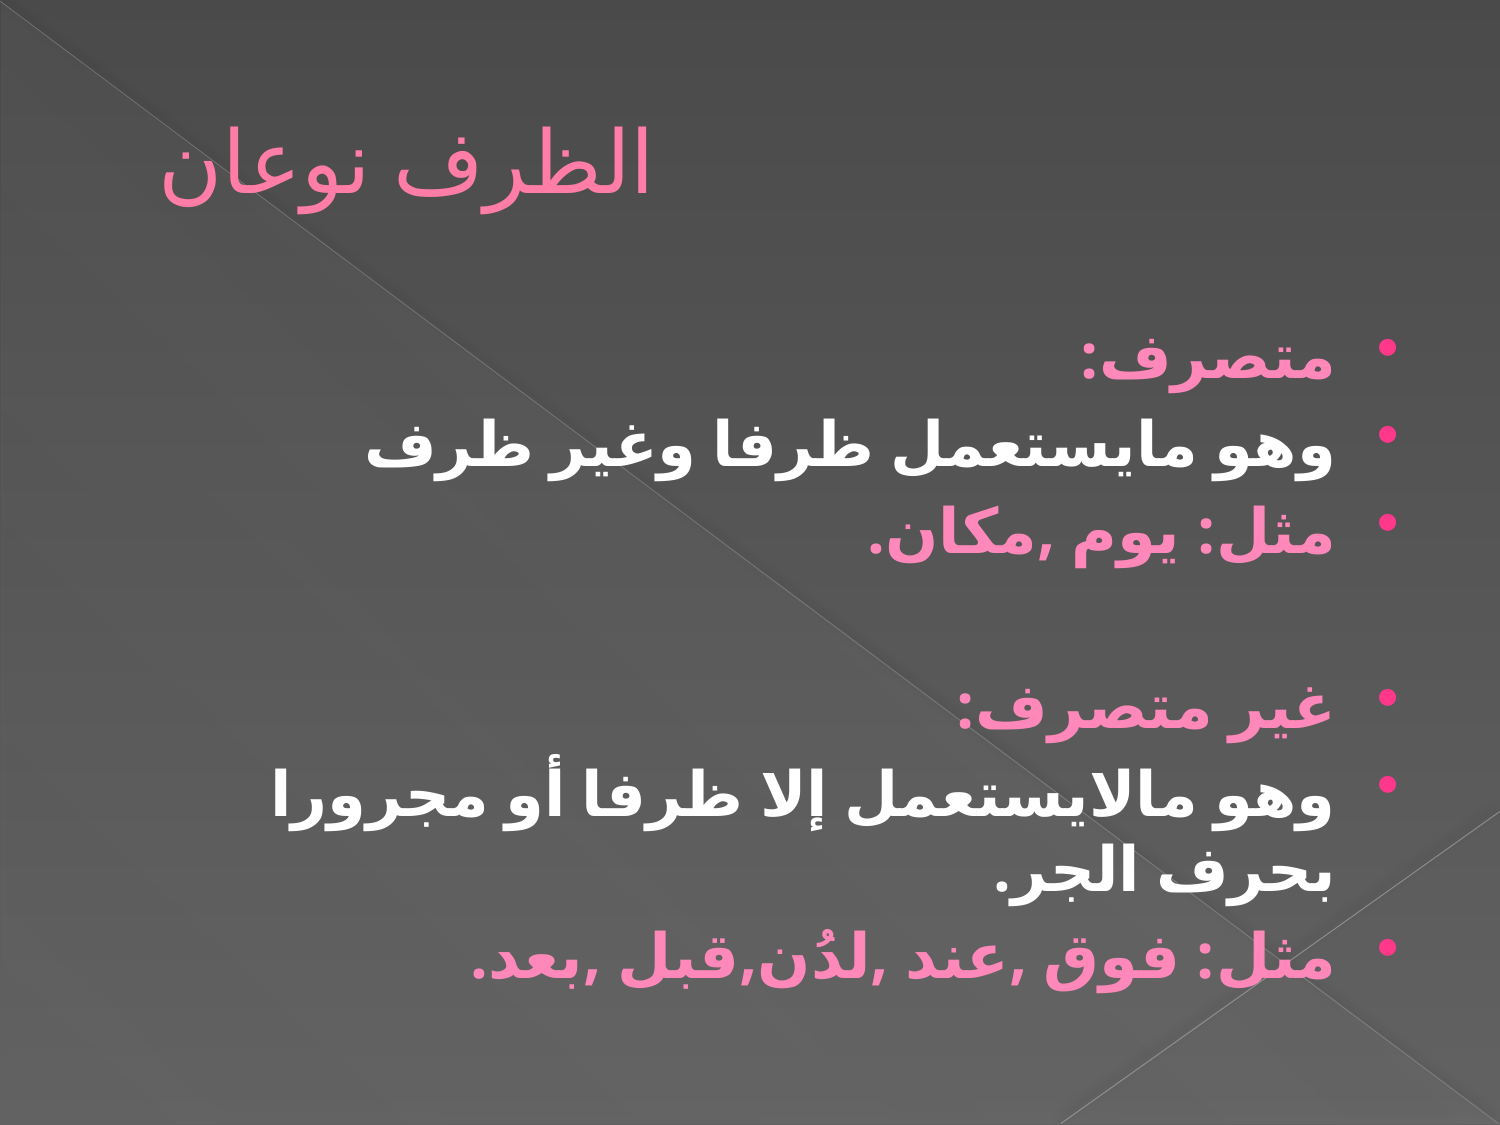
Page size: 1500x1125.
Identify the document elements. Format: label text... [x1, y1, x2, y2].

list متصرف: وهو مايستعمل ظرفا وغير ظرف مثل: يوم ,مكان. غير متصرف: وهو مالايستعمل إلا ظرفا أو مجرورا بحرف الجر. مثل: فوق ,عند ,لدُن,قبل ,بعد. [75, 308, 1425, 1059]
title الظرف نوعان [75, 43, 1425, 274]
